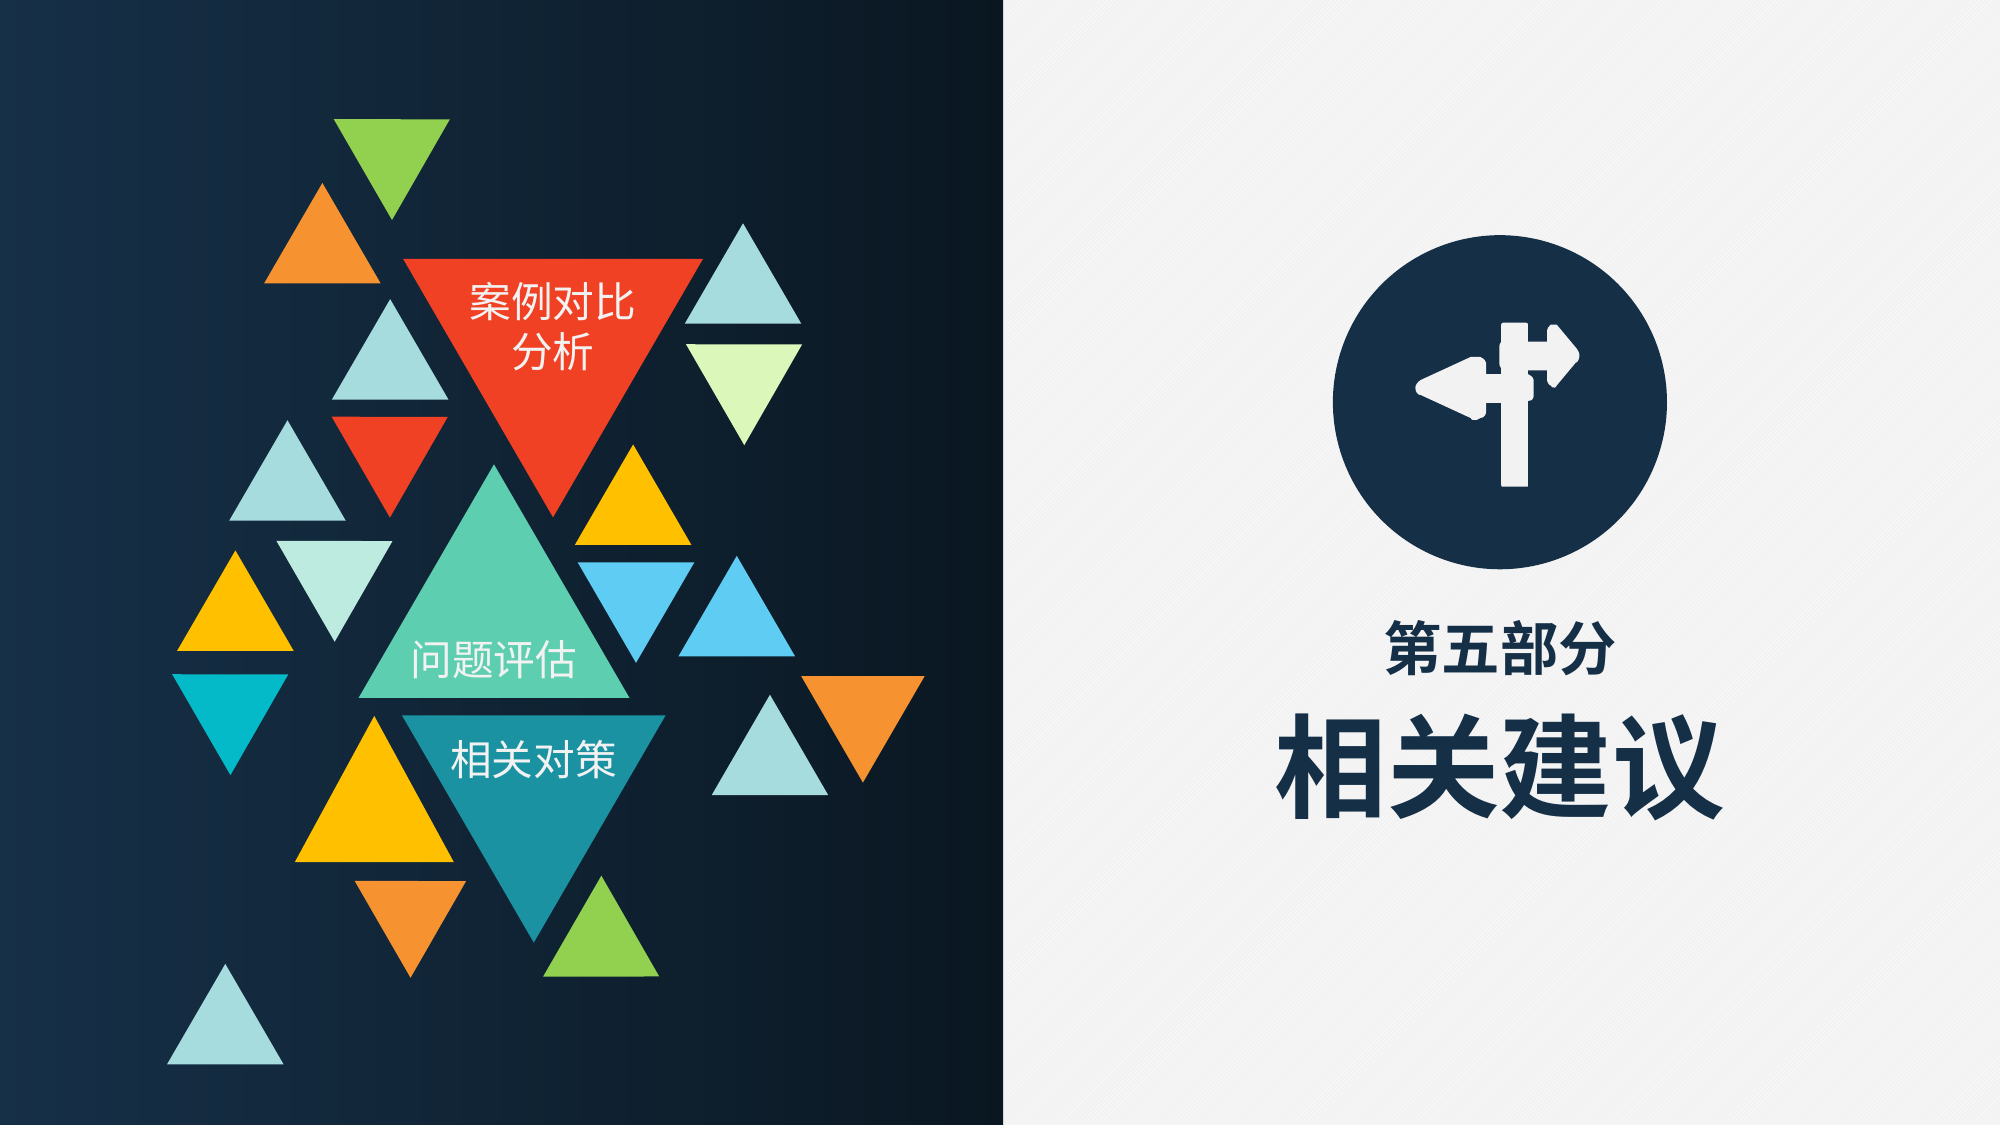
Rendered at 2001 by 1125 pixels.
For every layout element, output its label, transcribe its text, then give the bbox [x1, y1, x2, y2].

text_box [676, 553, 797, 658]
text_box [293, 713, 456, 864]
text_box 相关对策 [435, 726, 633, 792]
text_box [682, 221, 804, 325]
text_box 问题评估 [395, 626, 593, 692]
text_box 第五部分 [1368, 604, 1632, 690]
text_box [356, 632, 632, 700]
text_box [329, 415, 450, 520]
text_box [573, 442, 694, 546]
text_box [474, 384, 632, 520]
text_box [401, 257, 705, 349]
text_box [165, 961, 286, 1066]
text_box [352, 879, 468, 980]
text_box [445, 792, 623, 945]
text_box [400, 714, 668, 775]
text_box [399, 462, 589, 626]
text_box [331, 118, 452, 223]
text_box 相关建议 [1260, 689, 1740, 840]
text_box [262, 180, 383, 285]
text_box [274, 539, 395, 644]
text_box [799, 675, 927, 785]
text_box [1332, 235, 1667, 570]
text_box [175, 548, 296, 652]
text_box [575, 561, 697, 665]
text_box [227, 418, 348, 522]
text_box [330, 297, 451, 401]
text_box 案例对比 分析 [454, 268, 652, 384]
text_box [684, 343, 804, 448]
text_box [709, 692, 831, 797]
text_box [170, 673, 291, 778]
text_box [541, 873, 662, 978]
